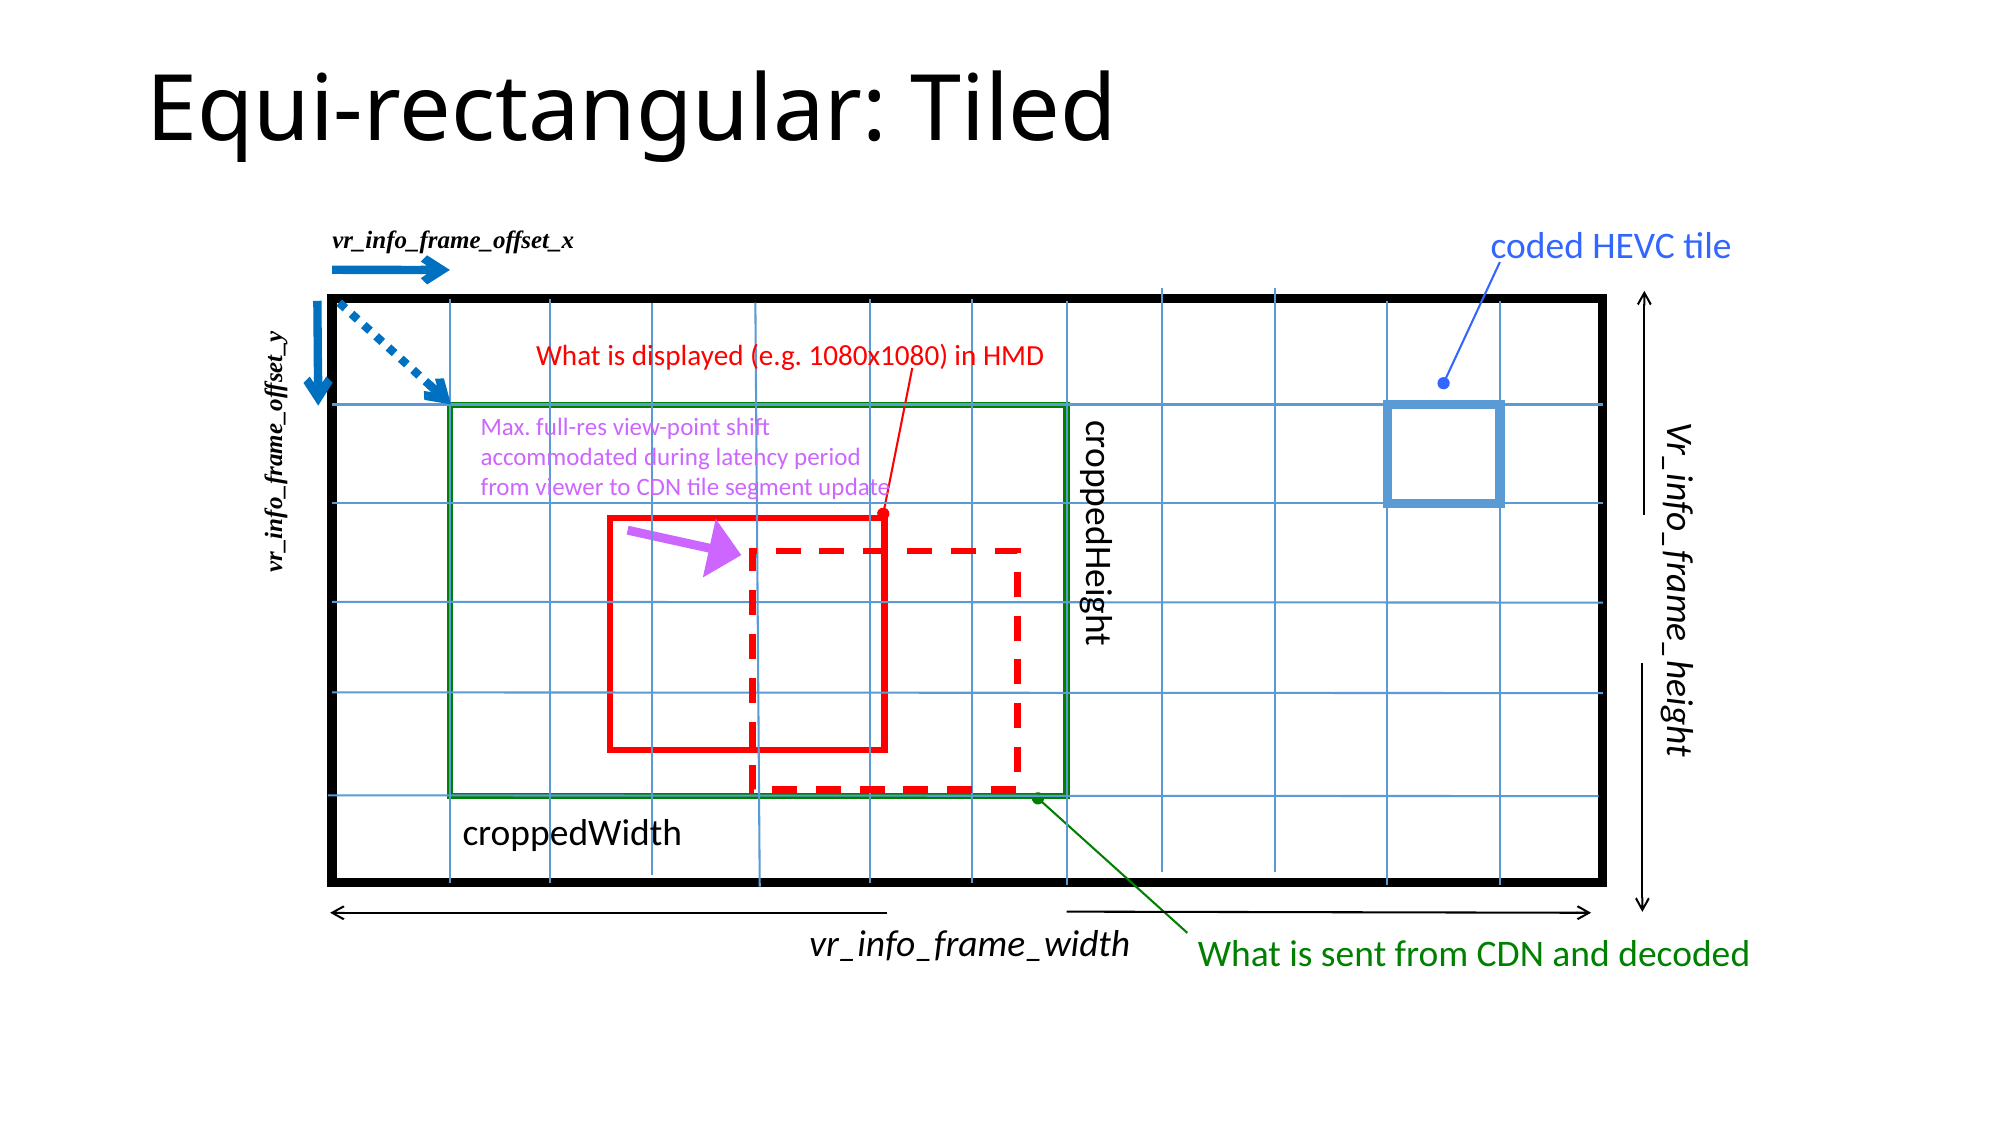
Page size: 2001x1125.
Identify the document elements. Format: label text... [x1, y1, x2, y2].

title Equi-rectangular: Tiled [131, 1, 1857, 219]
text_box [249, 213, 1817, 982]
